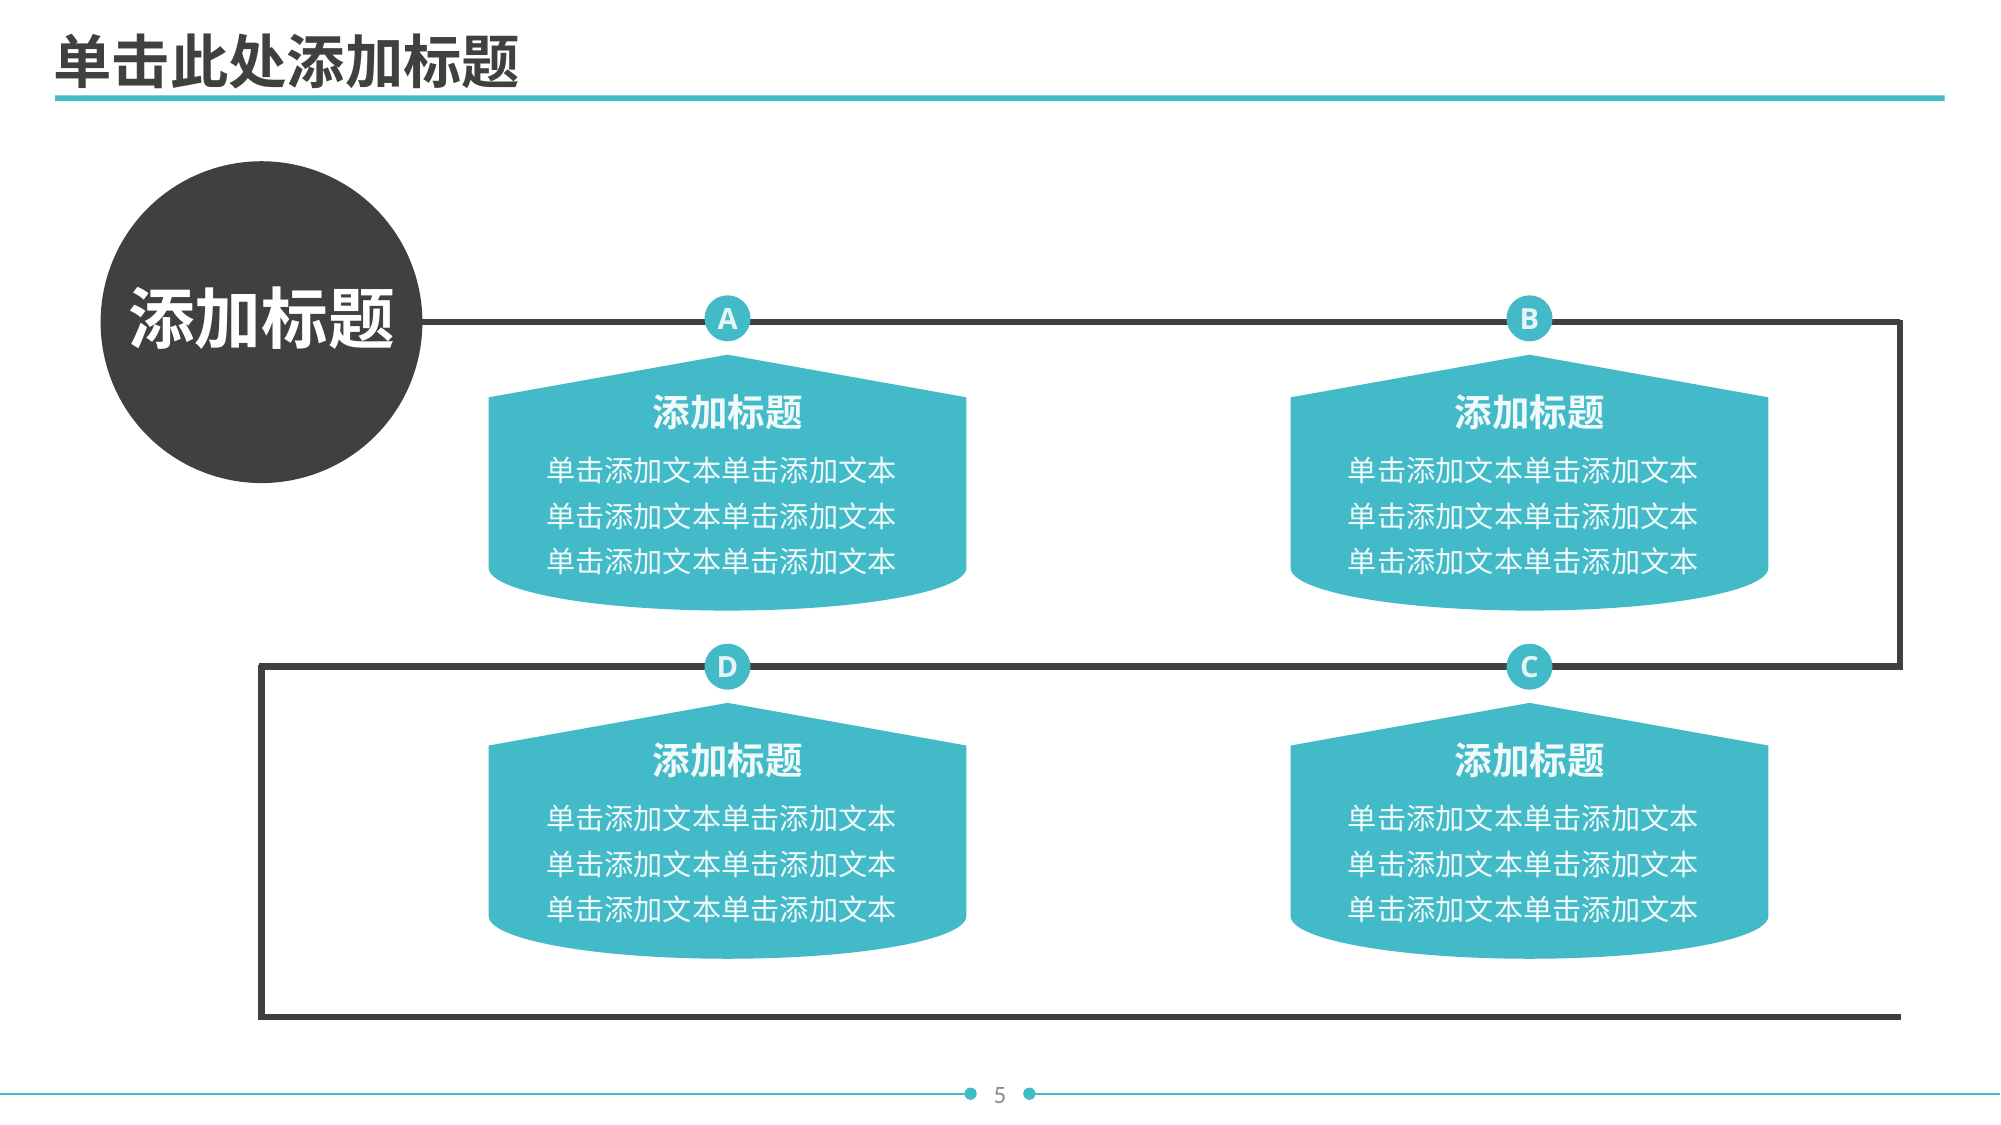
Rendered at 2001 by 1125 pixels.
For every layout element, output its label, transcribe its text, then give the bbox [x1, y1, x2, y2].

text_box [531, 387, 924, 588]
text_box [541, 701, 914, 735]
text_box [1333, 387, 1726, 588]
text_box [1342, 353, 1717, 387]
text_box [1494, 641, 1565, 692]
text_box [105, 160, 418, 278]
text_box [1494, 292, 1565, 344]
text_box 单击此处添加标题 [39, 26, 1174, 104]
text_box [487, 388, 968, 612]
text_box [531, 735, 924, 936]
text_box [1289, 736, 1770, 960]
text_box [1333, 735, 1726, 936]
text_box [1343, 701, 1716, 735]
text_box [487, 736, 968, 960]
text_box [540, 353, 915, 387]
slide_number 5 [774, 1063, 1225, 1124]
text_box [105, 365, 418, 485]
text_box 添加标题 [99, 278, 424, 365]
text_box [692, 292, 763, 344]
text_box [1289, 388, 1770, 612]
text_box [692, 641, 763, 692]
